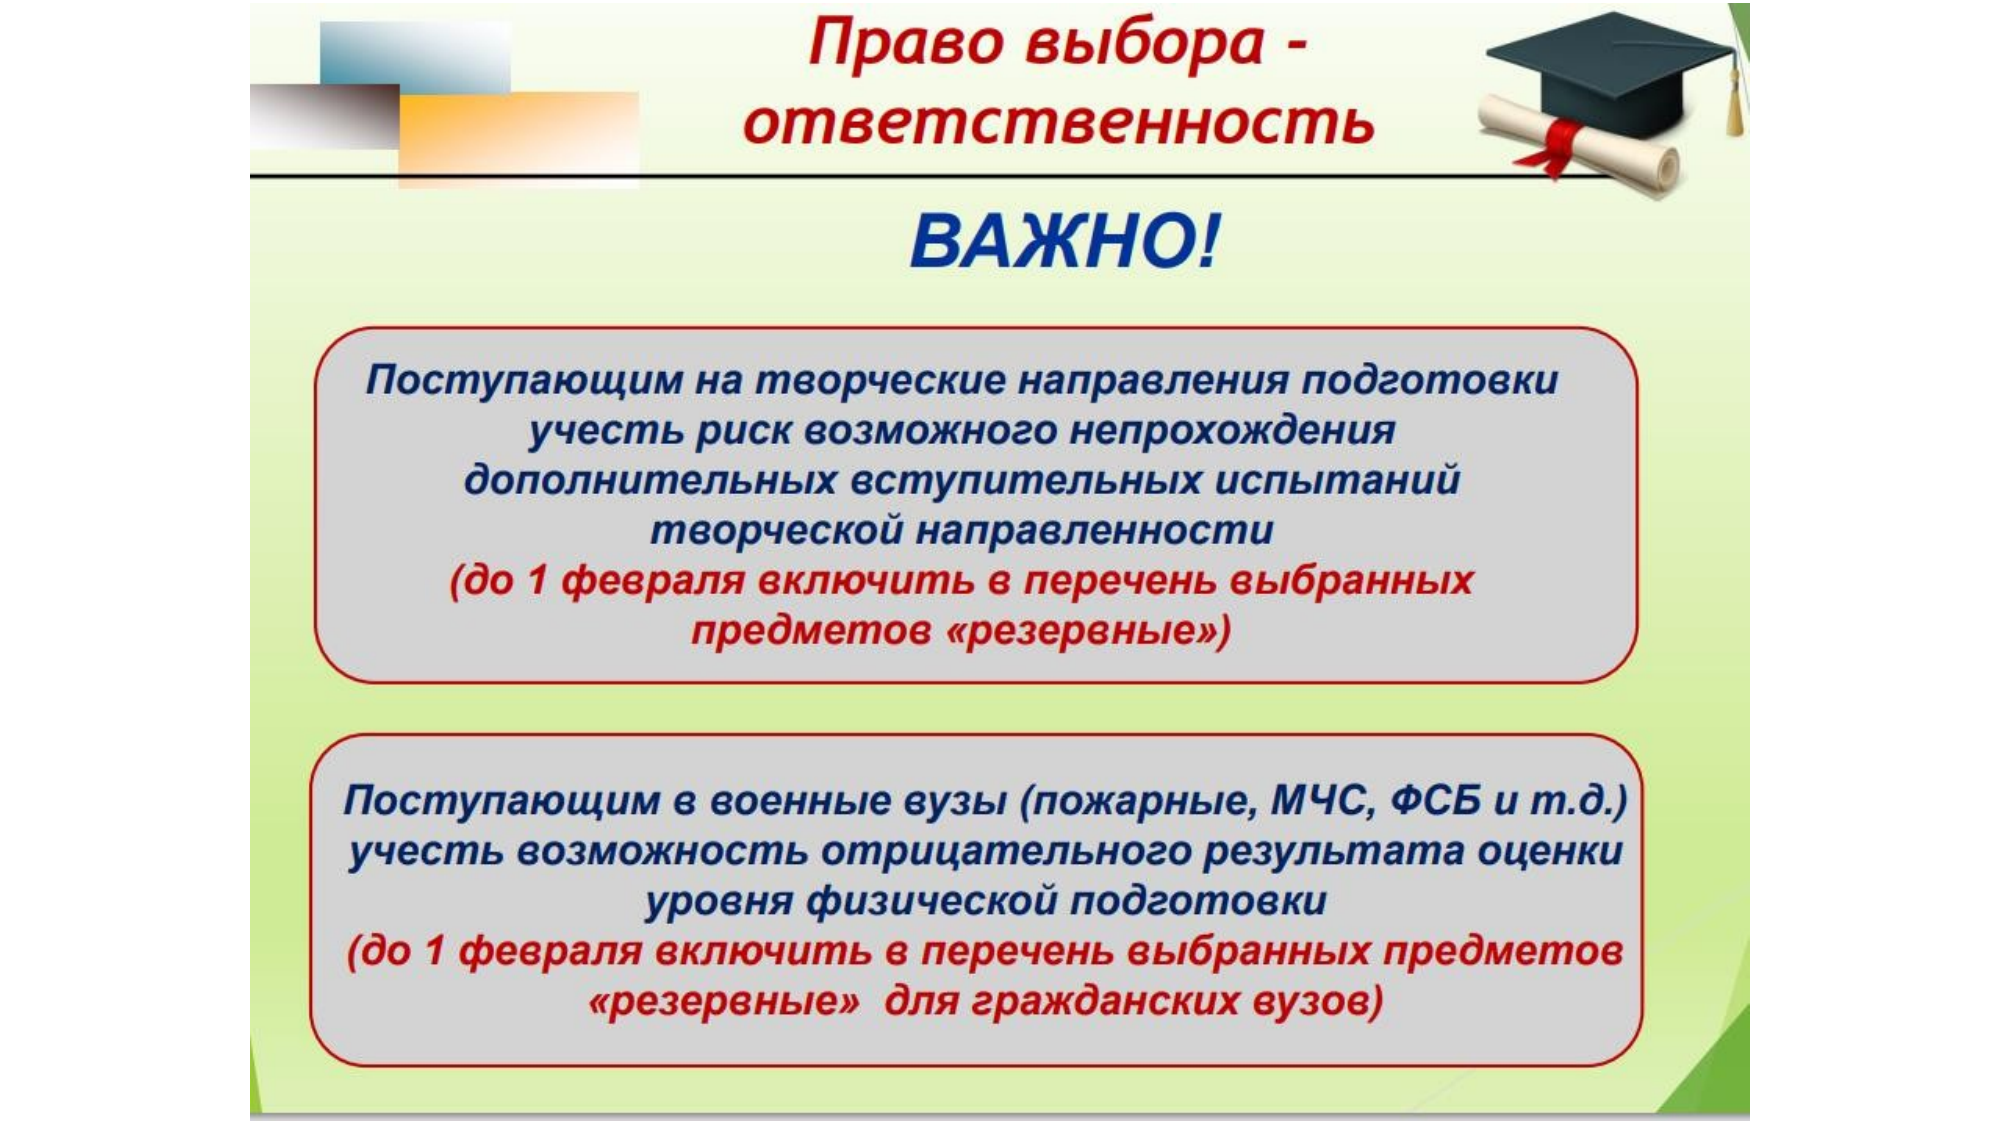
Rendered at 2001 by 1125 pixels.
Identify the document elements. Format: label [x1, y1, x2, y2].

picture [250, 3, 1750, 1122]
